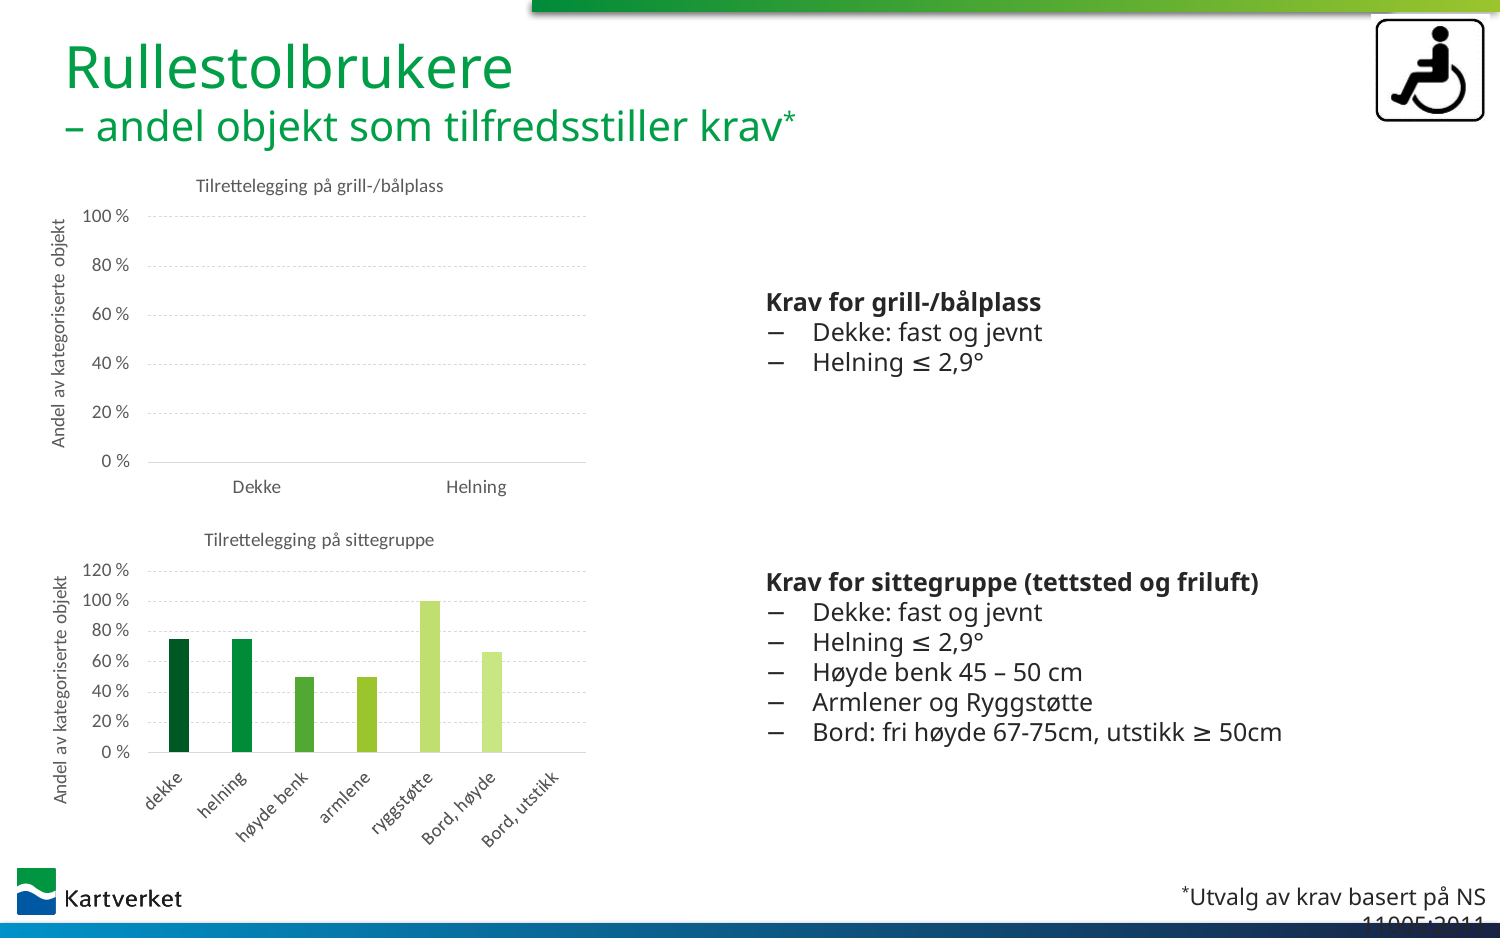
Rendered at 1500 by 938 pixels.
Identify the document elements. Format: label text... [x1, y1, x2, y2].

text_box Krav for grill-/bålplass Dekke: fast og jevnt Helning ≤ 2,9° [750, 279, 1452, 384]
text_box Rullestolbrukere – andel objekt som tilfredsstiller krav* [49, 14, 1431, 158]
text_box Krav for sittegruppe (tettsted og friluft) Dekke: fast og jevnt Helning ≤ 2,9° Høyde benk 45 – 50 cm Armlener og Ryggstøtte Bord: fri høyde 67-75cm, utstikk ≥ 50cm [750, 559, 1500, 754]
picture [41, 520, 597, 859]
picture [1371, 13, 1491, 127]
picture [41, 166, 597, 505]
text_box *Utvalg av krav basert på NS 11005:2011 [1068, 873, 1500, 938]
